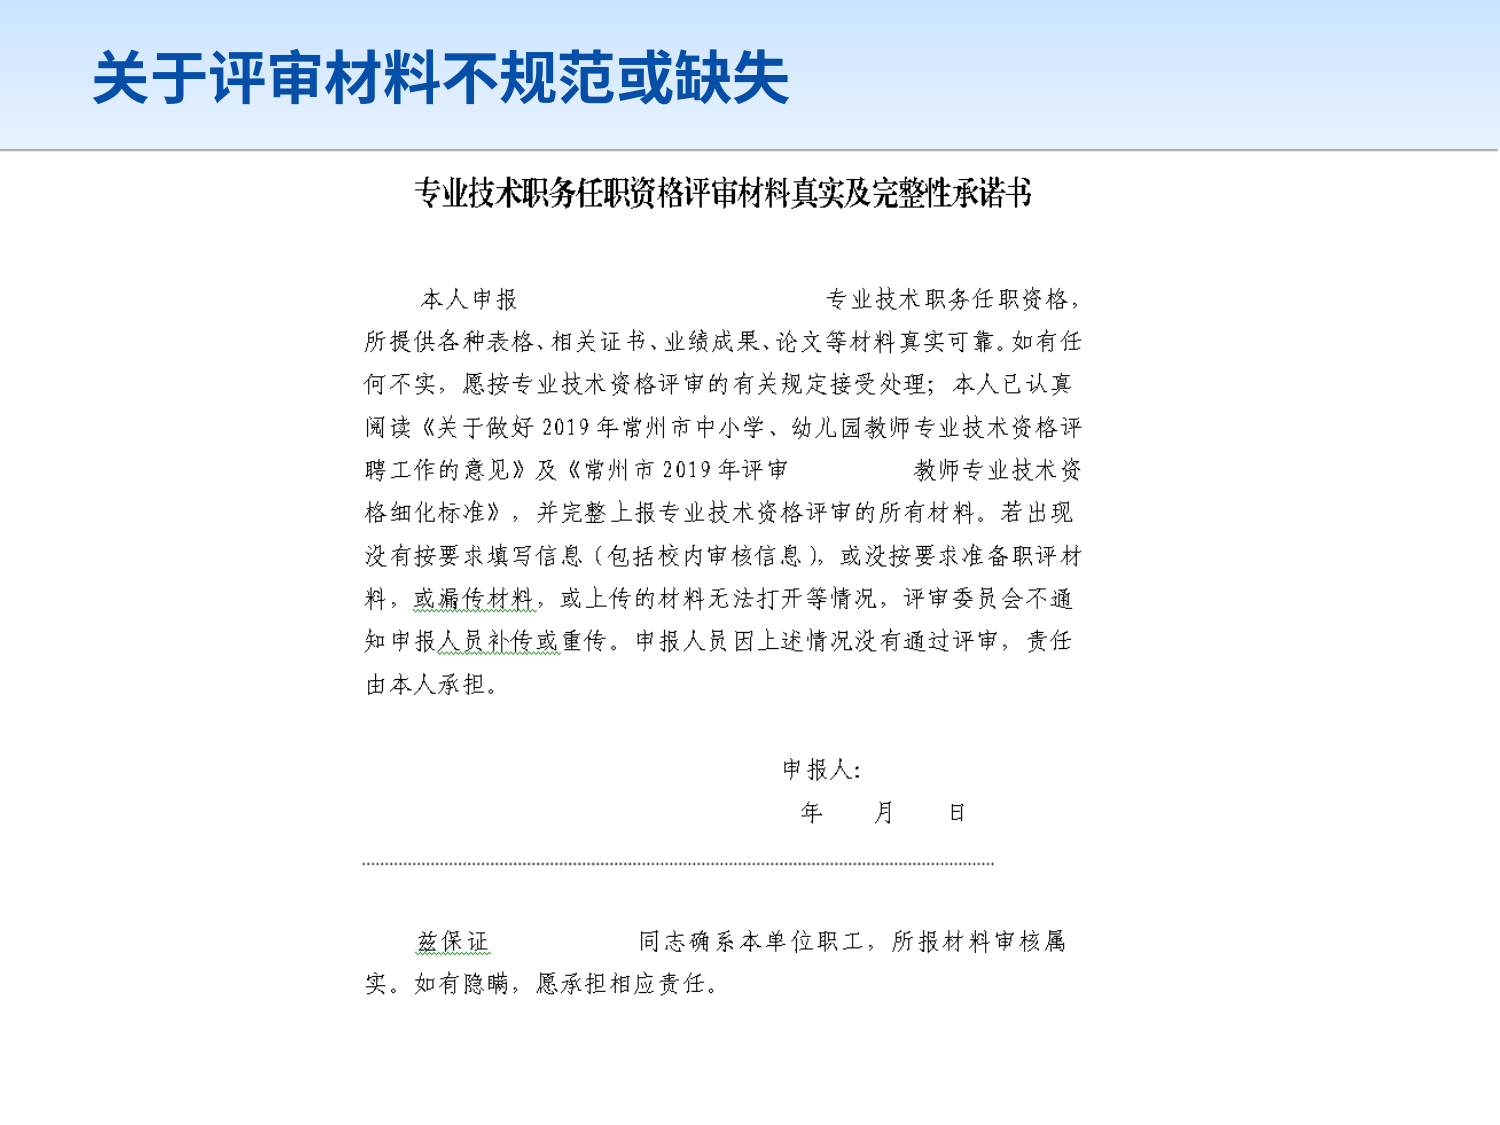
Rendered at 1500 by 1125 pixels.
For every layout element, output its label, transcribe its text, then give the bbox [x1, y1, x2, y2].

picture [304, 163, 1117, 1023]
title 关于评审材料不规范或缺失 [76, 23, 1424, 131]
